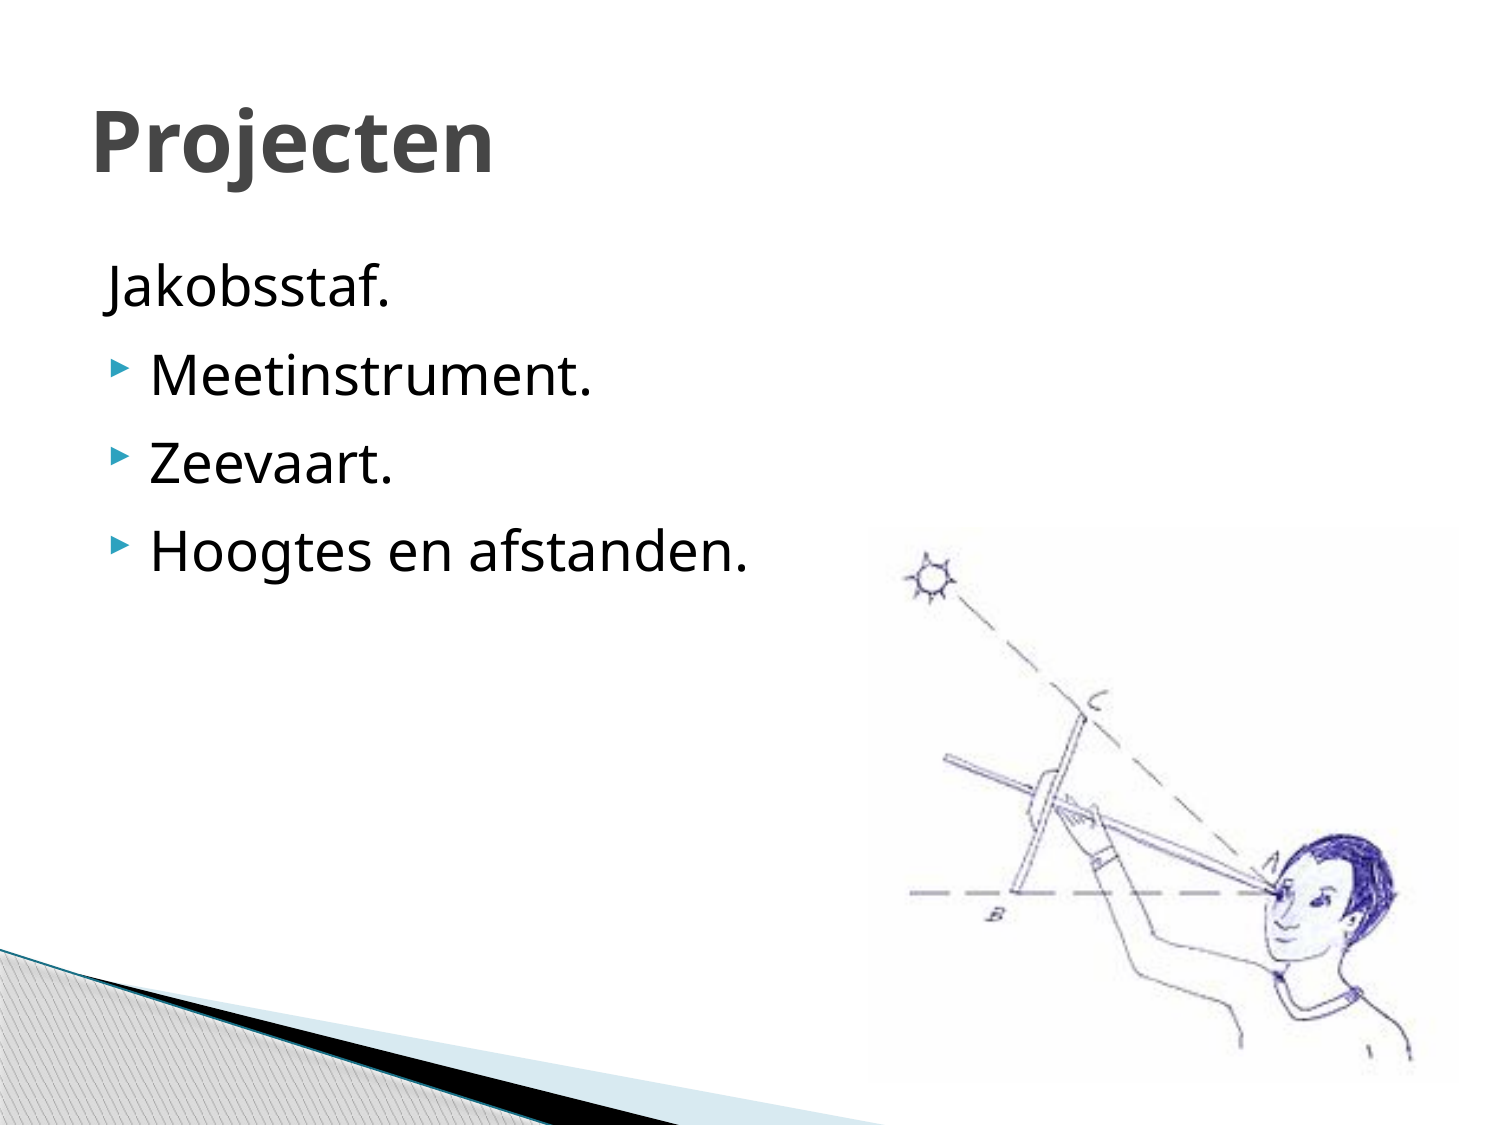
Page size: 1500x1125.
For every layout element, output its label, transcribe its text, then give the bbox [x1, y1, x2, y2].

picture [867, 526, 1459, 1083]
title Projecten [75, 45, 1425, 233]
list Jakobsstaf. Meetinstrument. Zeevaart. Hoogtes en afstanden. [75, 243, 1425, 986]
